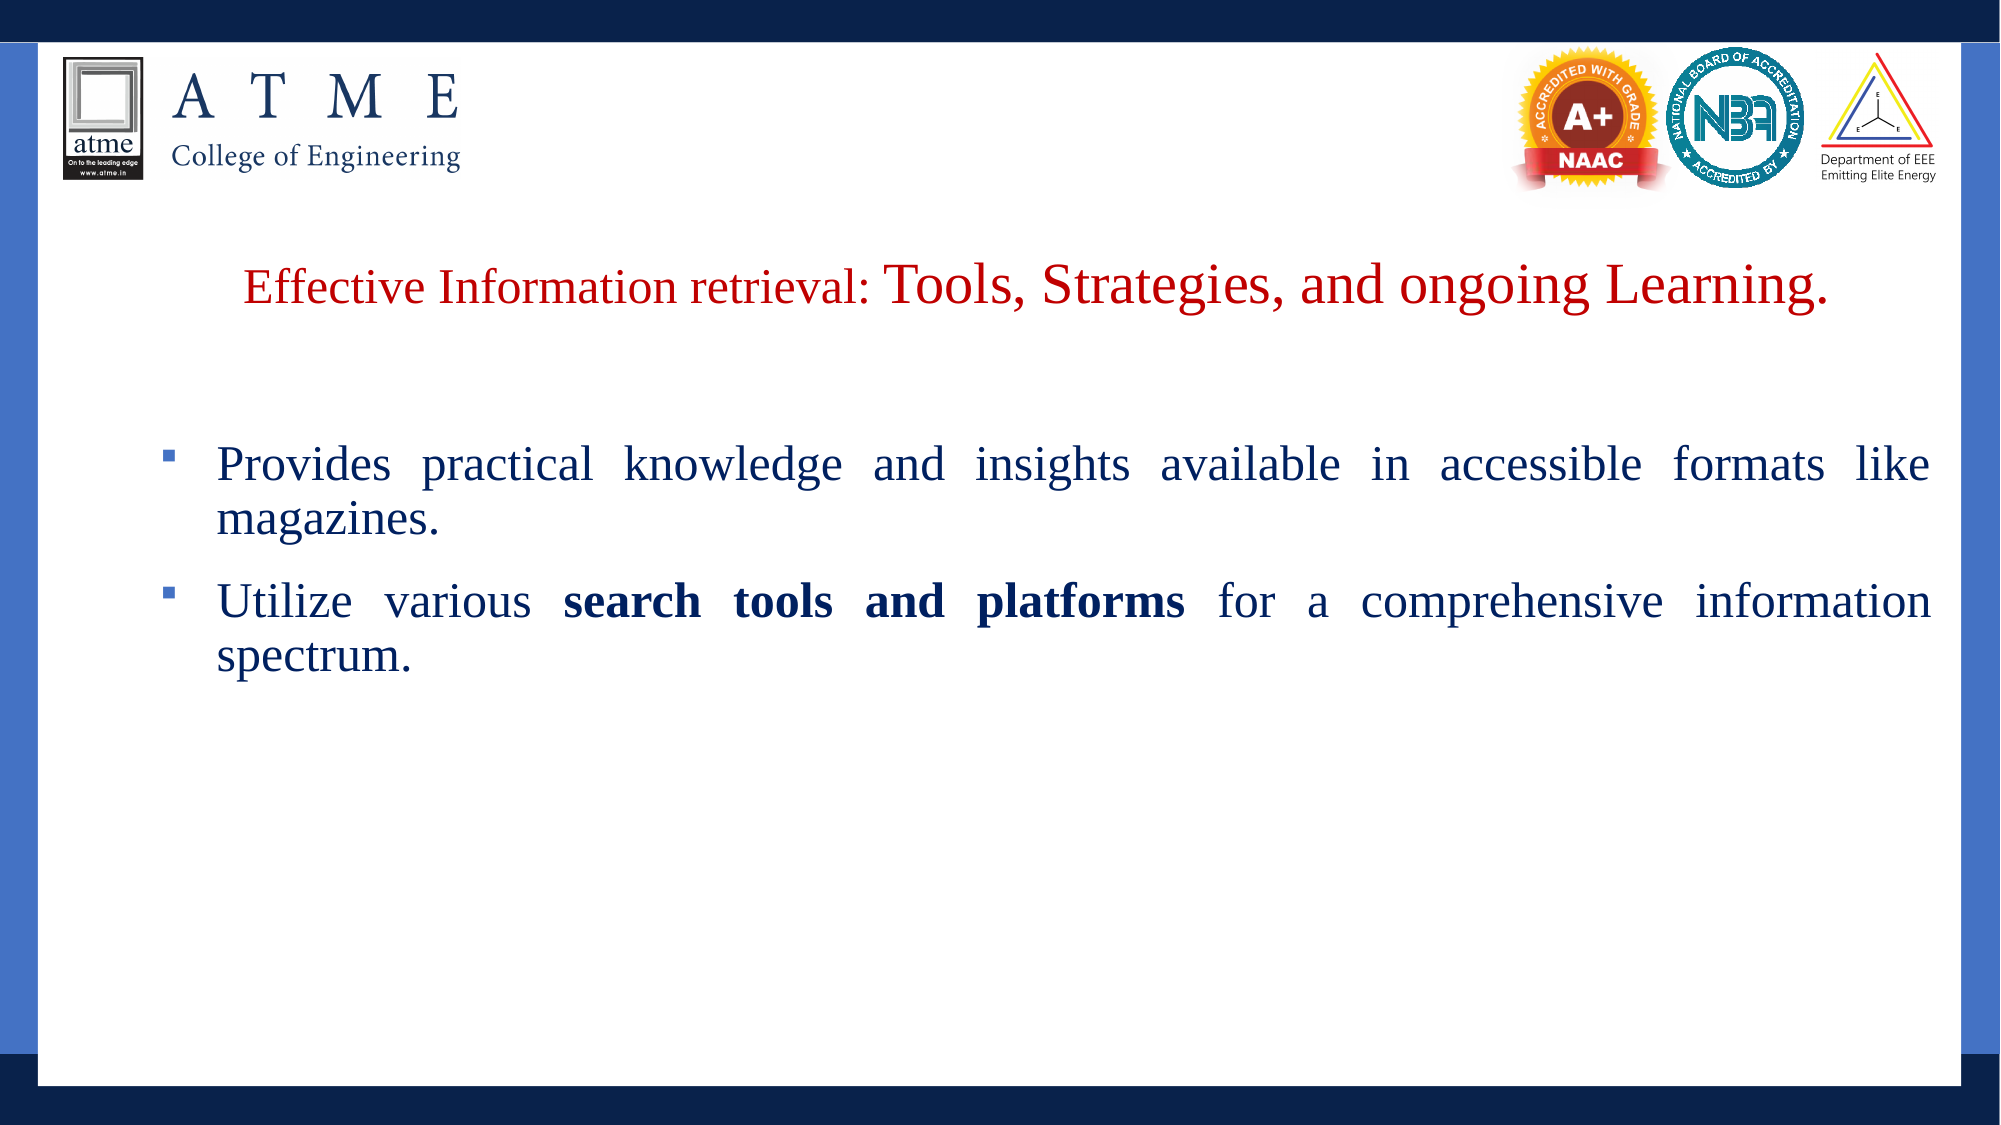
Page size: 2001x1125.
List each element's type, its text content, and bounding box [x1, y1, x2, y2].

picture [63, 57, 461, 180]
picture [1666, 47, 1804, 188]
picture [0, 0, 2000, 43]
picture [1815, 49, 1939, 184]
picture [0, 1054, 2000, 1125]
list Effective Information retrieval: Tools, Strategies, and ongoing Learning. Provides practical knowledge and insights available in accessible formats like magazines. Utilize various search tools and platforms for a comprehensive information spectrum. [126, 245, 1948, 747]
picture [1531, 60, 1651, 180]
